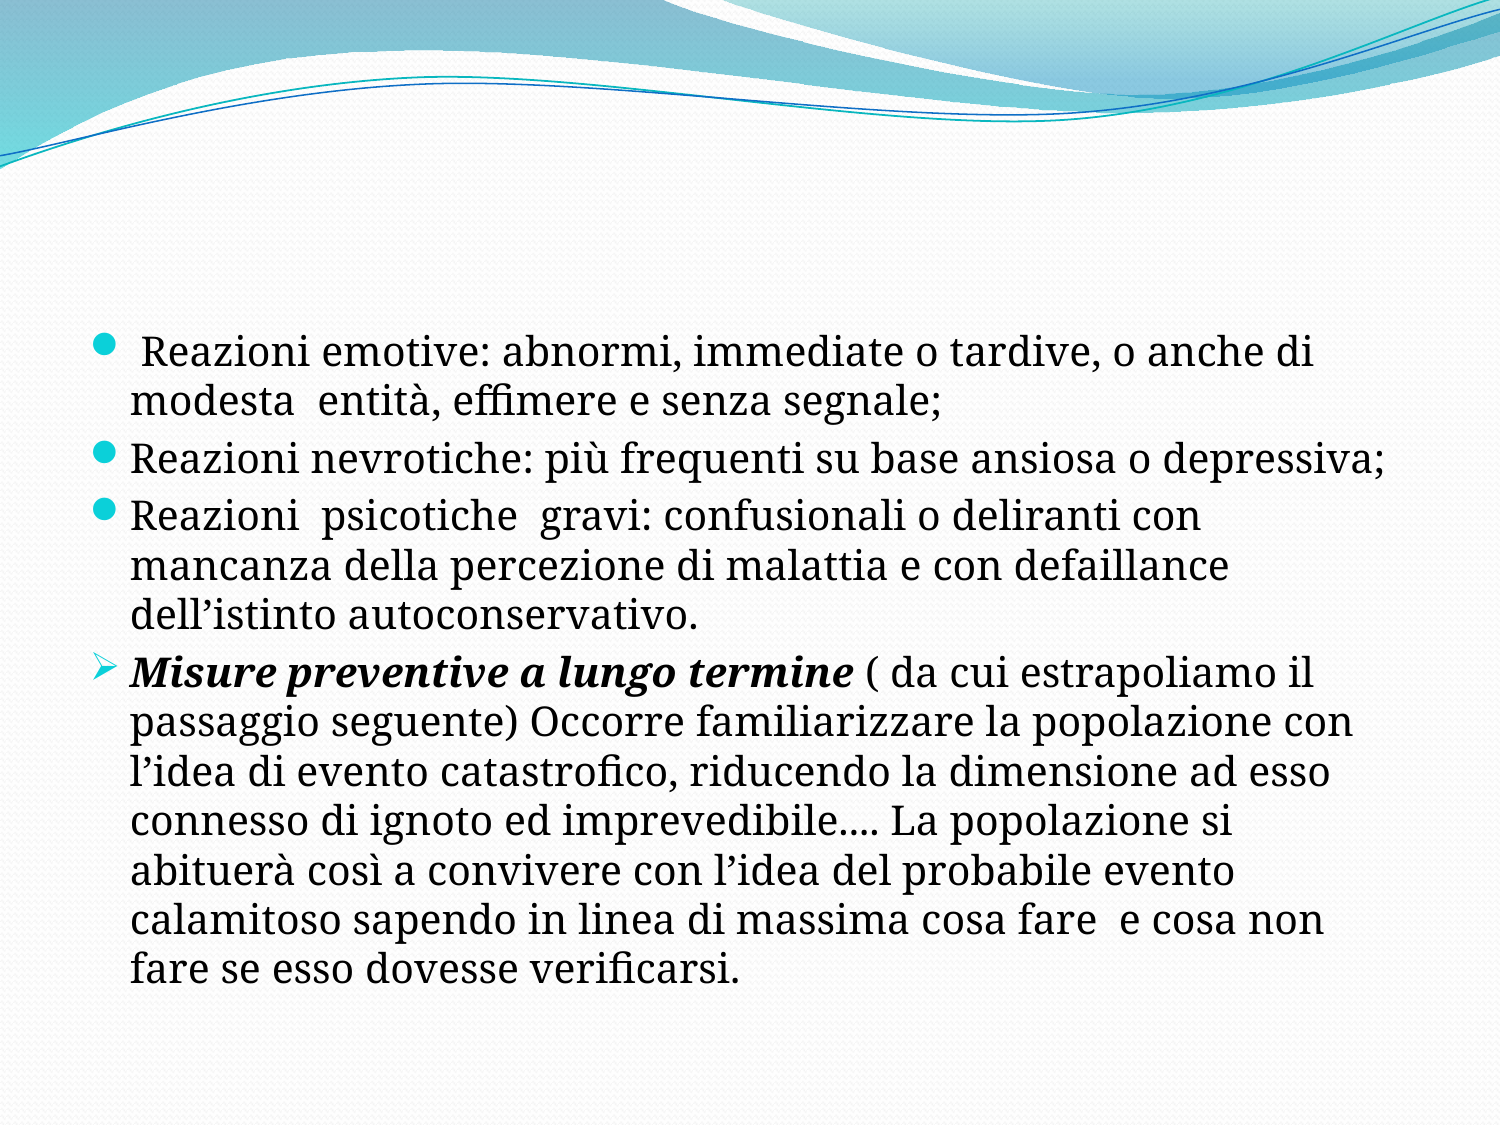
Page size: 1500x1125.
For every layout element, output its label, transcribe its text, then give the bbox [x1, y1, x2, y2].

list Reazioni emotive: abnormi, immediate o tardive, o anche di modesta entità, effimere e senza segnale; Reazioni nevrotiche: più frequenti su base ansiosa o depressiva; Reazioni psicotiche gravi: confusionali o deliranti con mancanza della percezione di malattia e con defaillance dell’istinto autoconservativo. Misure preventive a lungo termine ( da cui estrapoliamo il passaggio seguente) Occorre familiarizzare la popolazione con l’idea di evento catastrofico, riducendo la dimensione ad esso connesso di ignoto ed imprevedibile.... La popolazione si abituerà così a convivere con l’idea del probabile evento calamitoso sapendo in linea di massima cosa fare e cosa non fare se esso dovesse verificarsi. [75, 317, 1425, 1038]
